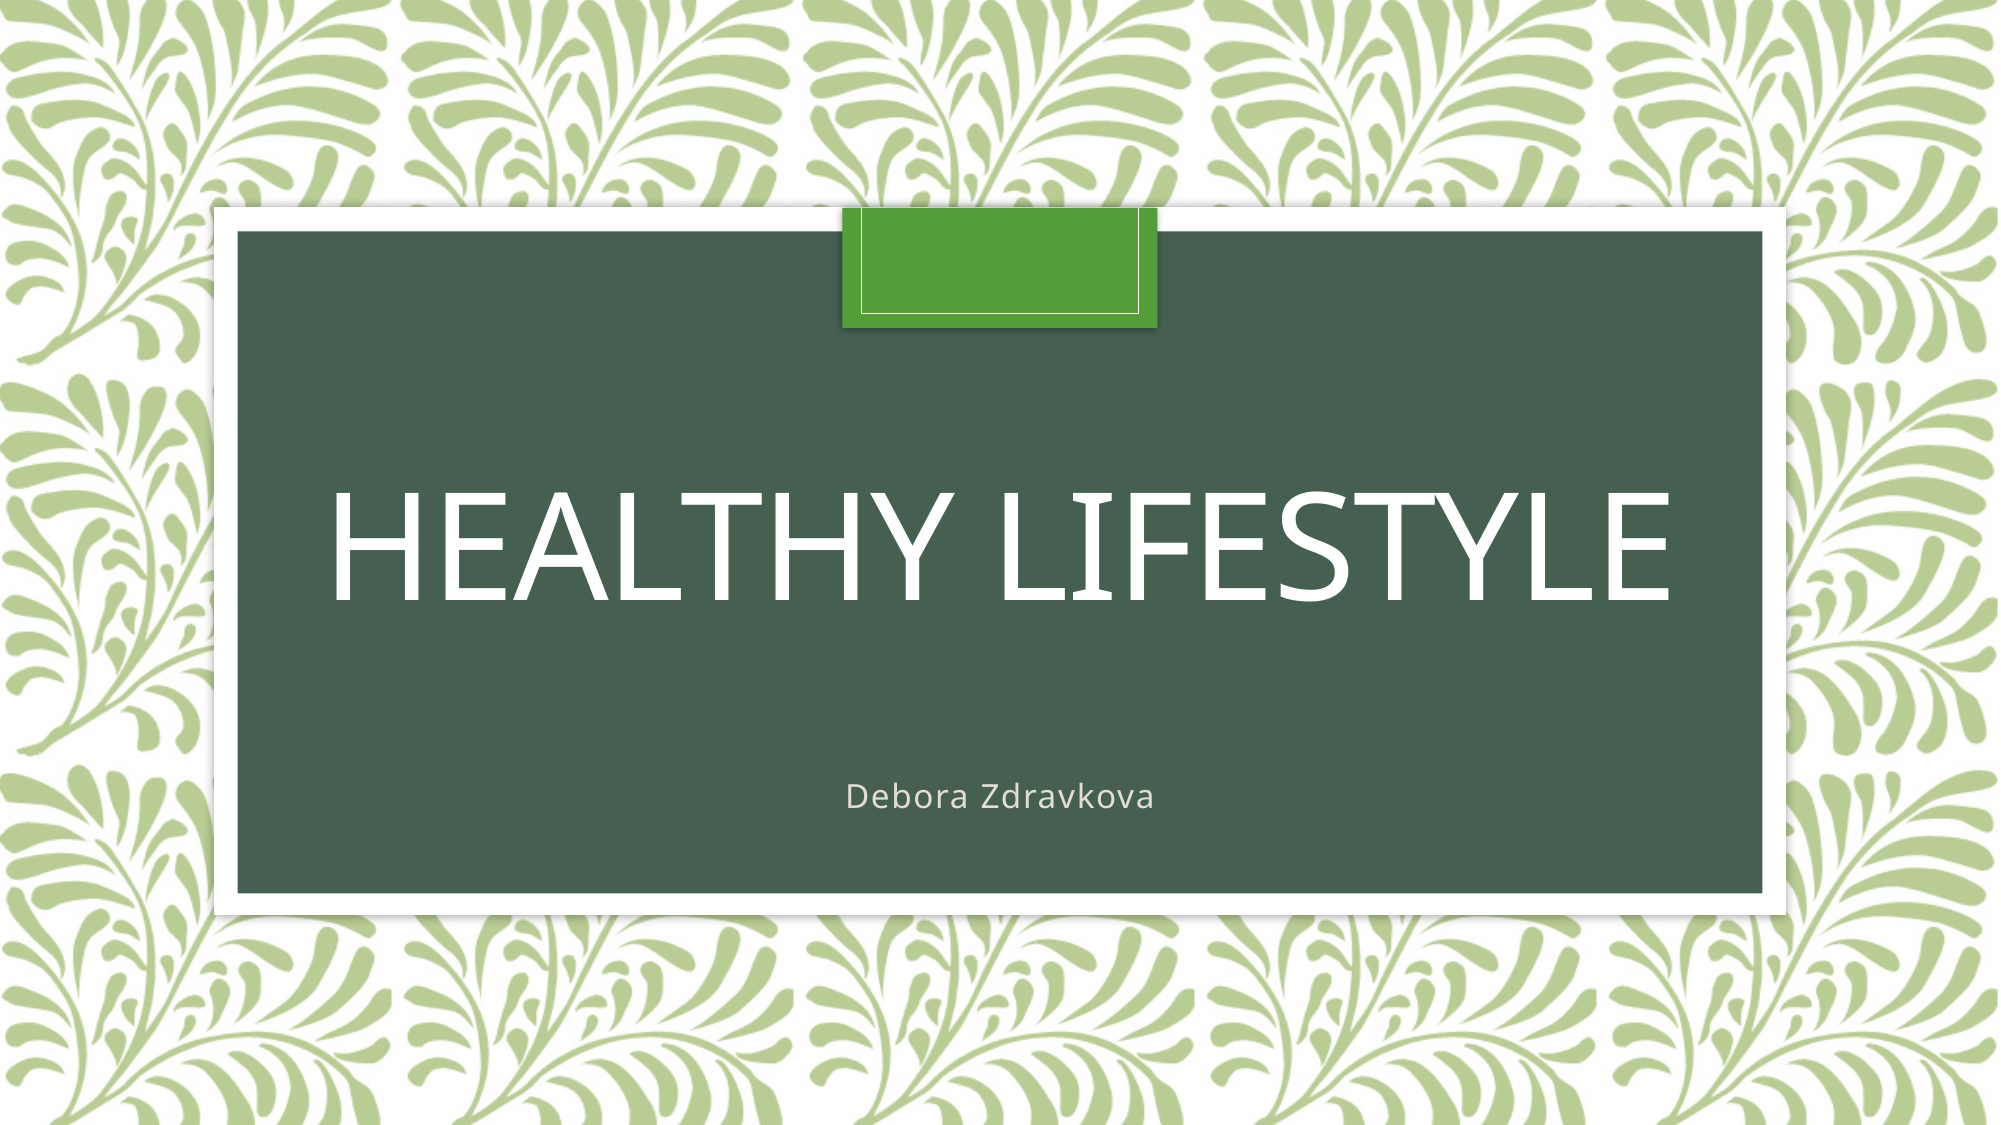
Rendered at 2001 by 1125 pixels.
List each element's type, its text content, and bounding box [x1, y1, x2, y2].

title Healthy Lifestyle [256, 343, 1744, 768]
subtitle Debora Zdravkova [256, 768, 1745, 844]
